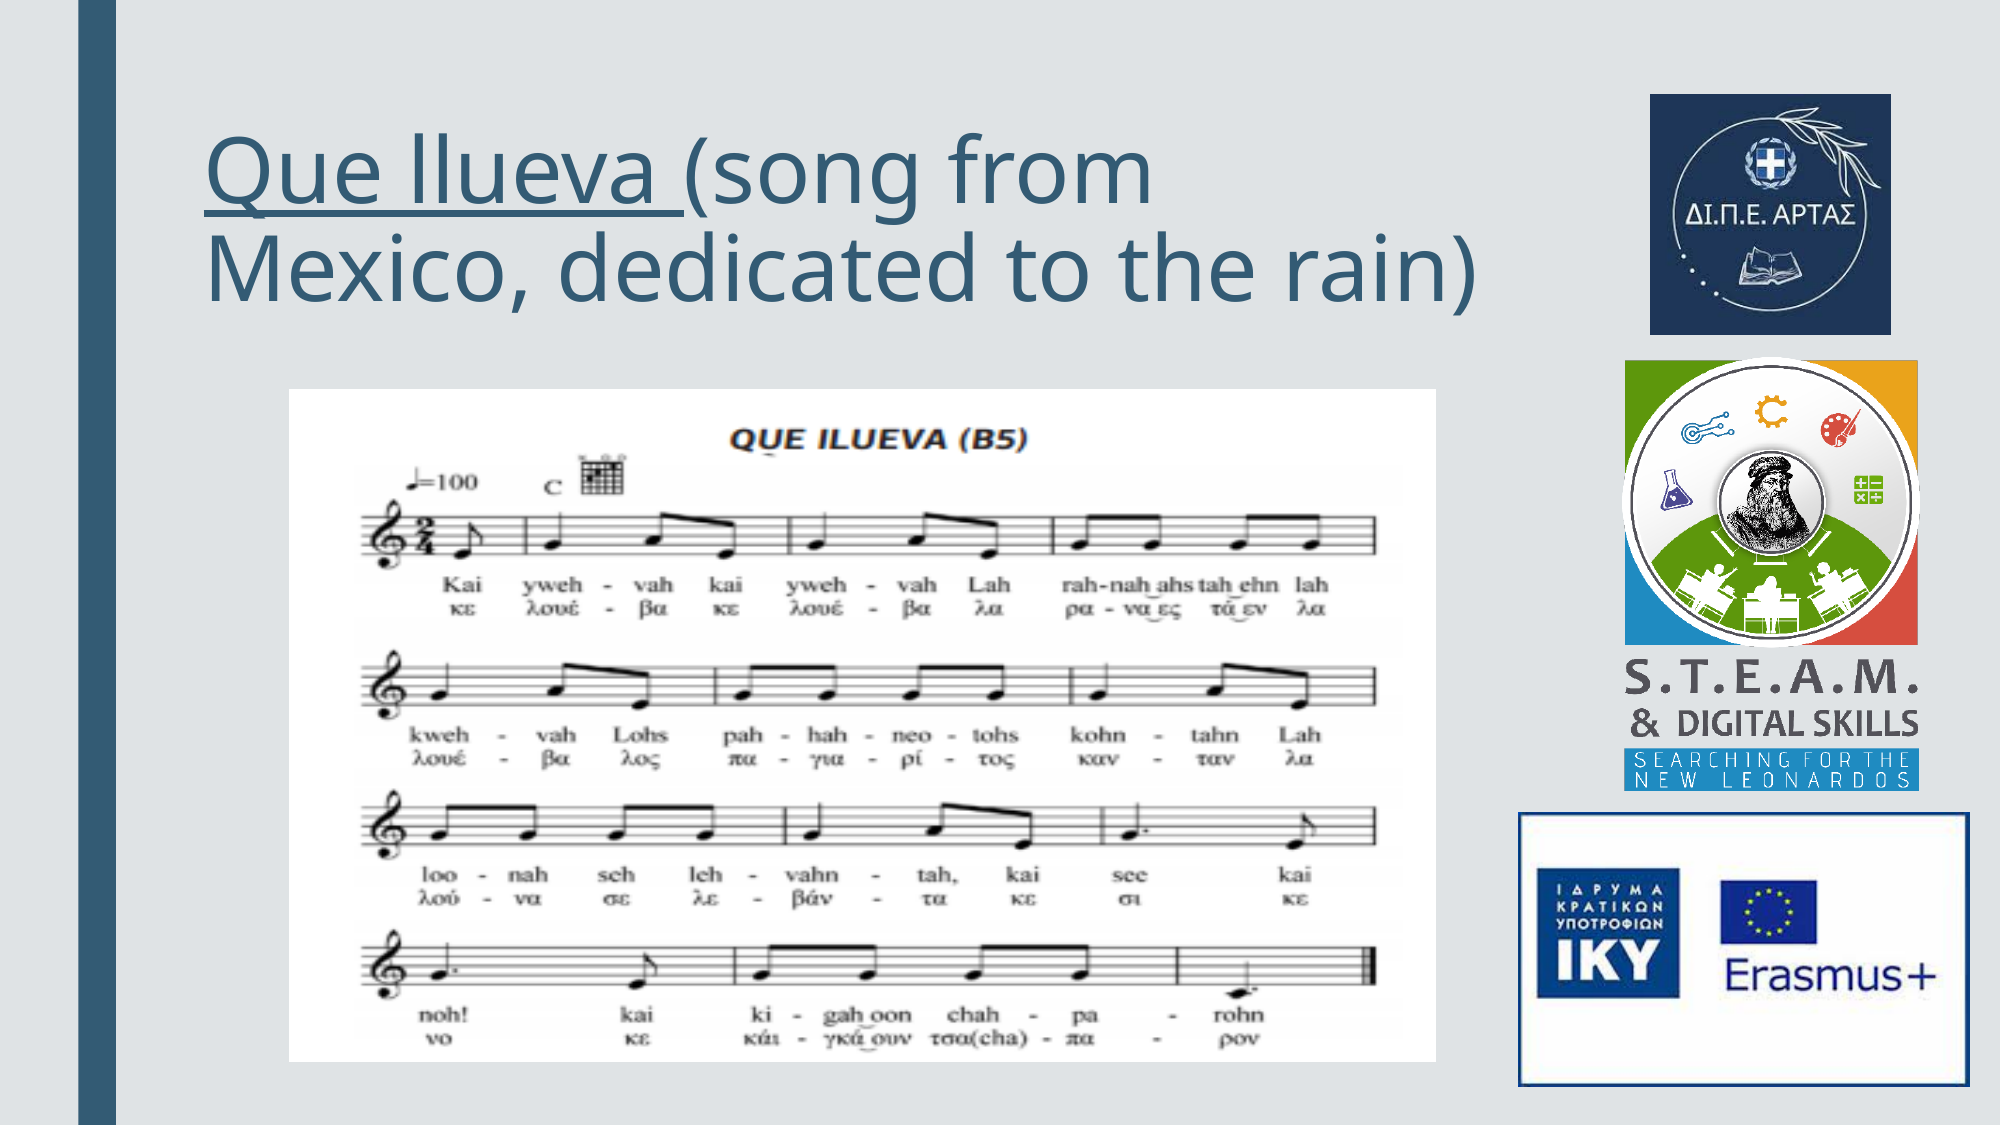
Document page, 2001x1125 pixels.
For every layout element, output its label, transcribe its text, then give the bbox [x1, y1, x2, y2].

picture [1622, 357, 1920, 791]
title Que llueva (song from Mexico, dedicated to the rain) [188, 117, 1650, 238]
picture [1650, 94, 1891, 335]
picture [1518, 812, 1970, 1087]
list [289, 389, 1436, 1062]
